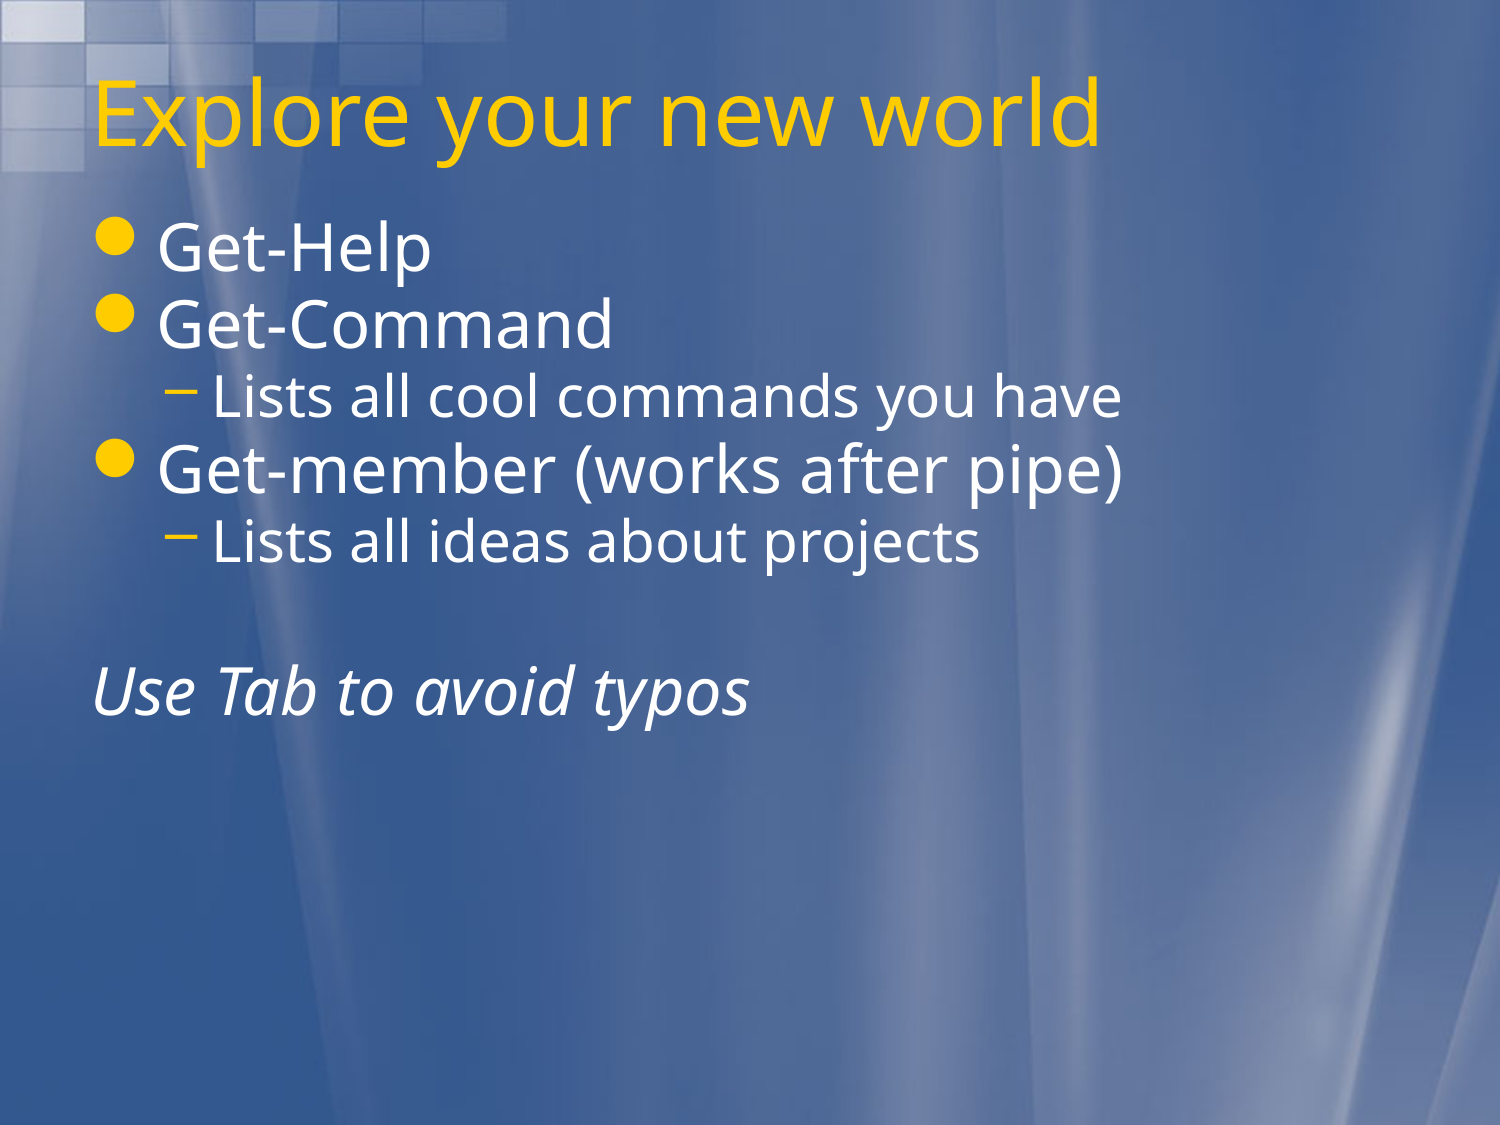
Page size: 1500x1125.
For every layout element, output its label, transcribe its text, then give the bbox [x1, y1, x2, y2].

list Get-Help Get-Command Lists all cool commands you have Get-member (works after pipe) Lists all ideas about projects Use Tab to avoid typos [74, 212, 1426, 1051]
picture [0, 0, 1500, 1125]
title Explore your new world [74, 44, 1426, 176]
